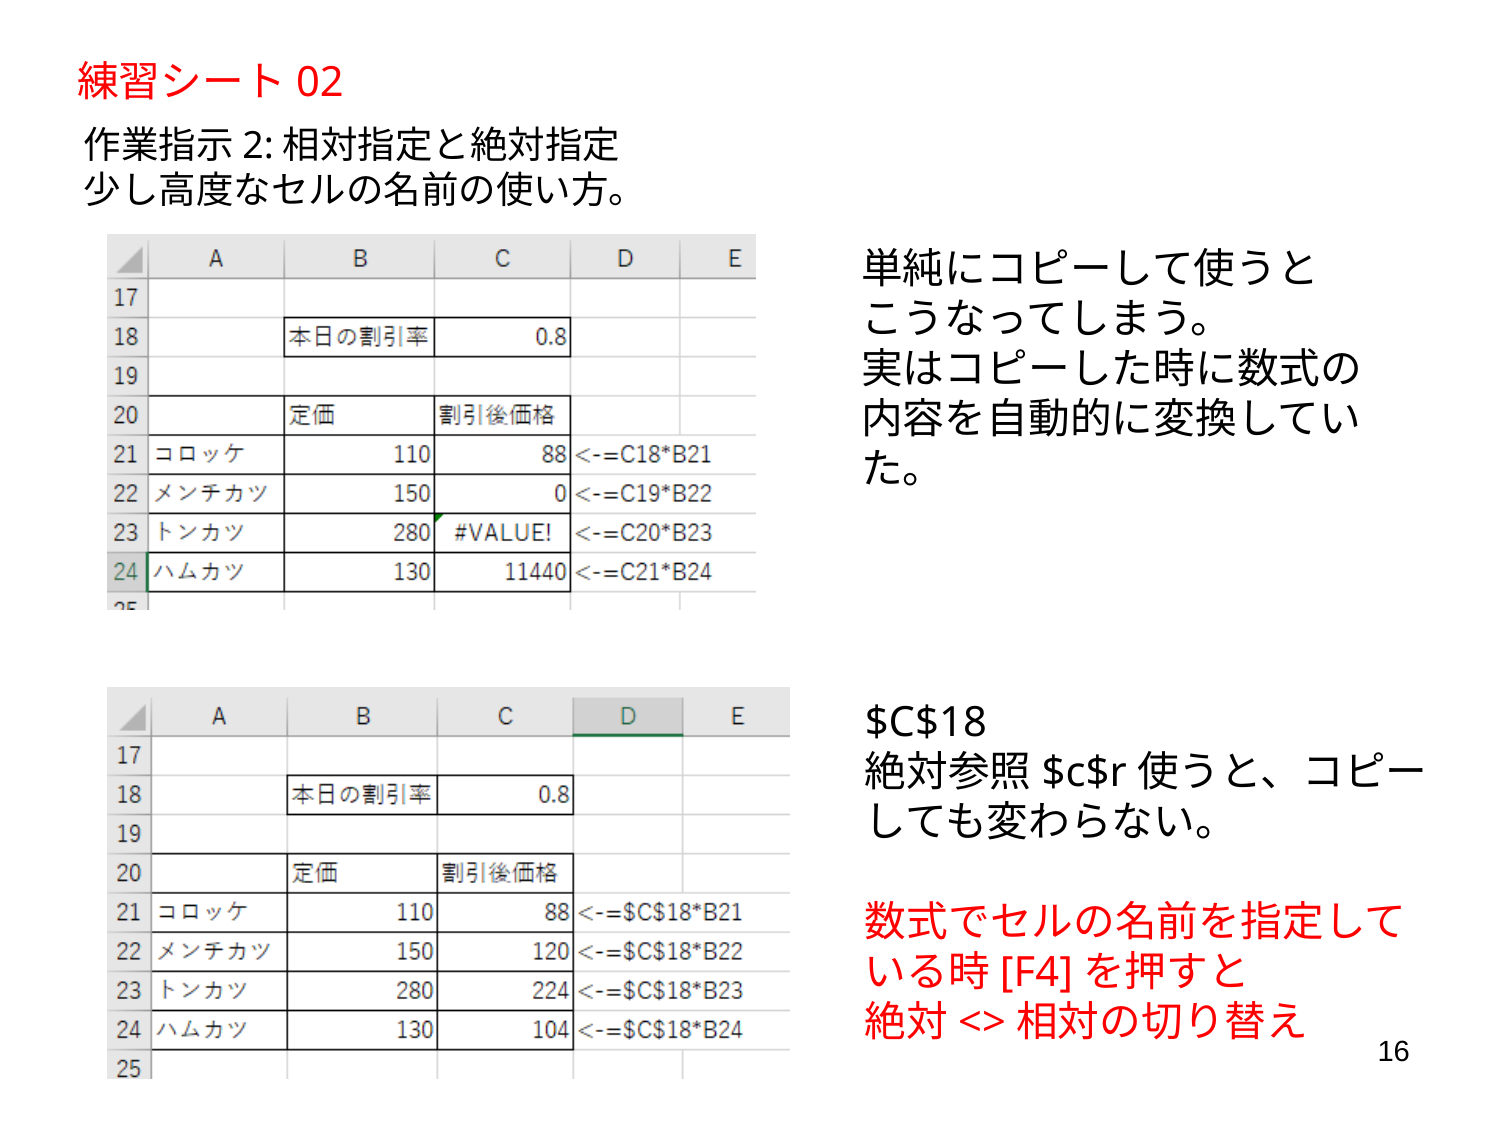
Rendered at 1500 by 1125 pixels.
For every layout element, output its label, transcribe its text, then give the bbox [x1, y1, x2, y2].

text_box 作業指示2:相対指定と絶対指定 少し高度なセルの名前の使い方。 [68, 113, 1369, 218]
text_box $C$18 絶対参照$c$r使うと、コピーしても変わらない。 数式でセルの名前を指定している時[F4]を押すと 絶対<>相対の切り替え [849, 687, 1453, 1053]
text_box 単純にコピーして使うと こうなってしまう。 実はコピーした時に数式の内容を自動的に変換していた。 [846, 234, 1409, 500]
picture [106, 234, 756, 610]
slide_number 16 [1074, 1024, 1425, 1103]
text_box 練習シート02 [62, 47, 1366, 113]
picture [106, 687, 790, 1079]
